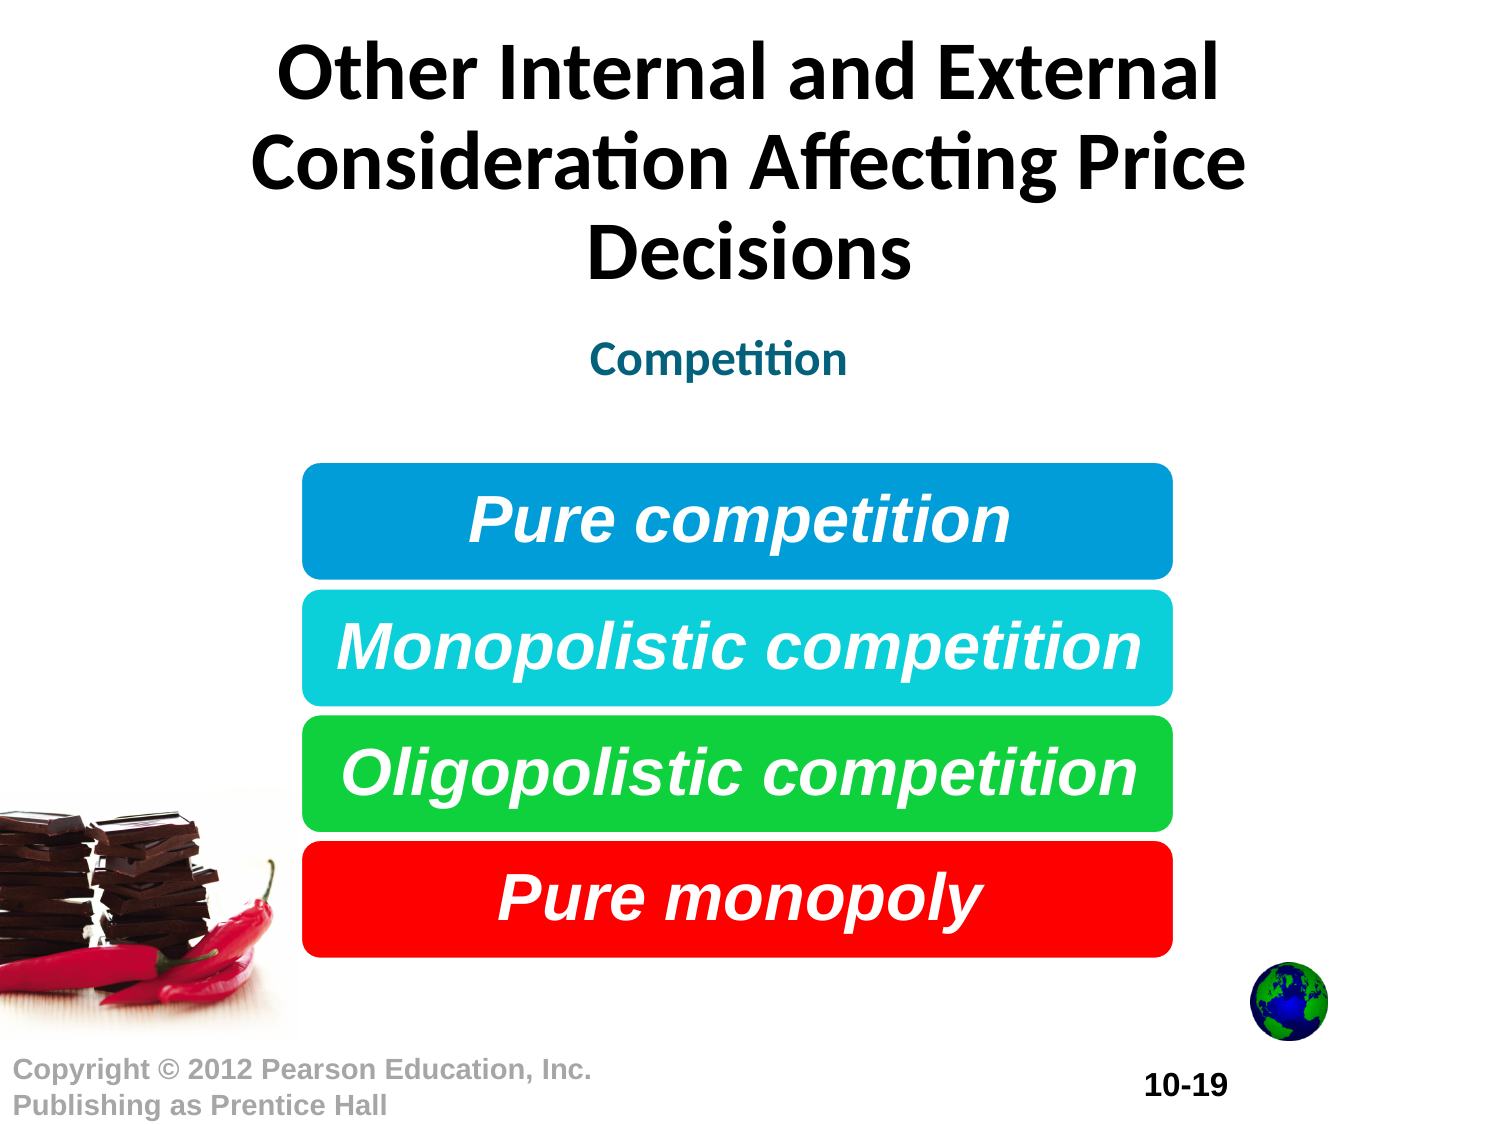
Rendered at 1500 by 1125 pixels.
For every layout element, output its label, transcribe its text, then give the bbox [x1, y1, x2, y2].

title Other Internal and External Consideration Affecting Price Decisions [112, 37, 1388, 288]
list Competition [112, 324, 1326, 388]
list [299, 460, 1176, 962]
picture [1249, 962, 1329, 1041]
picture [0, 789, 300, 1039]
